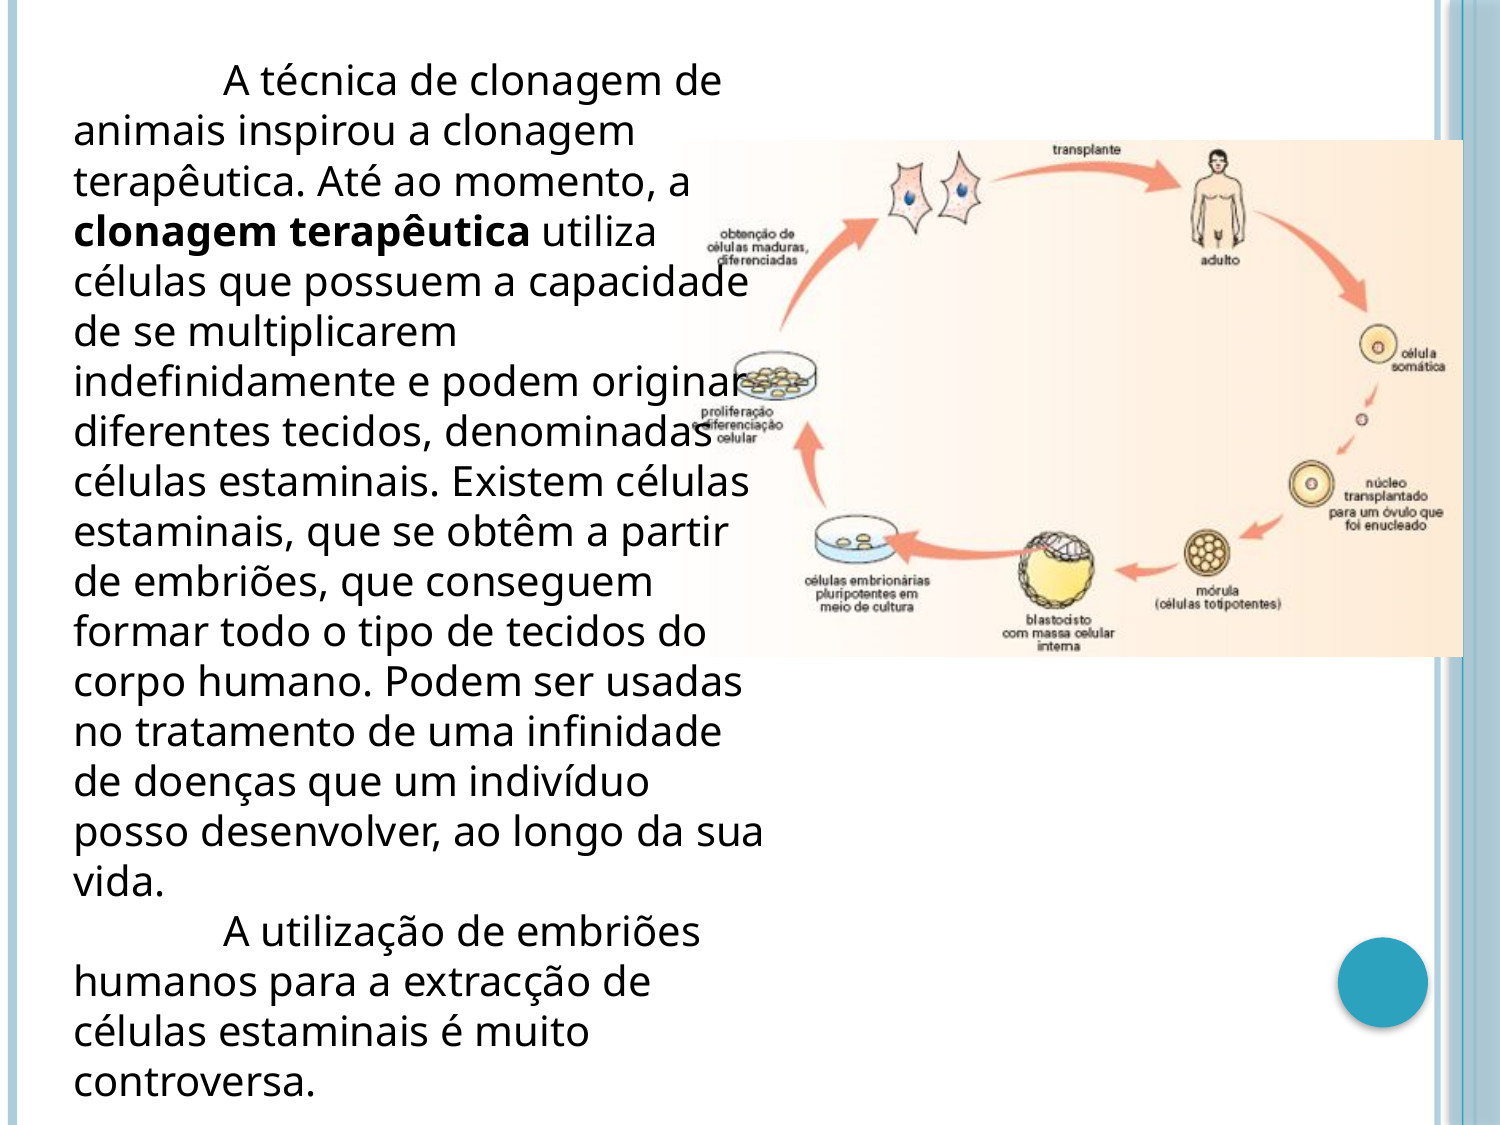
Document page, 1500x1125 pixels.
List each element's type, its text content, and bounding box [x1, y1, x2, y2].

picture [667, 140, 1464, 657]
text_box A técnica de clonagem de animais inspirou a clonagem terapêutica. Até ao momento, a clonagem terapêutica utiliza células que possuem a capacidade de se multiplicarem indefinidamente e podem originar diferentes tecidos, denominadas células estaminais. Existem células estaminais, que se obtêm a partir de embriões, que conseguem formar todo o tipo de tecidos do corpo humano. Podem ser usadas no tratamento de uma infinidade de doenças que um indivíduo posso desenvolver, ao longo da sua vida. A utilização de embriões humanos para a extracção de células estaminais é muito controversa. [58, 46, 786, 1125]
